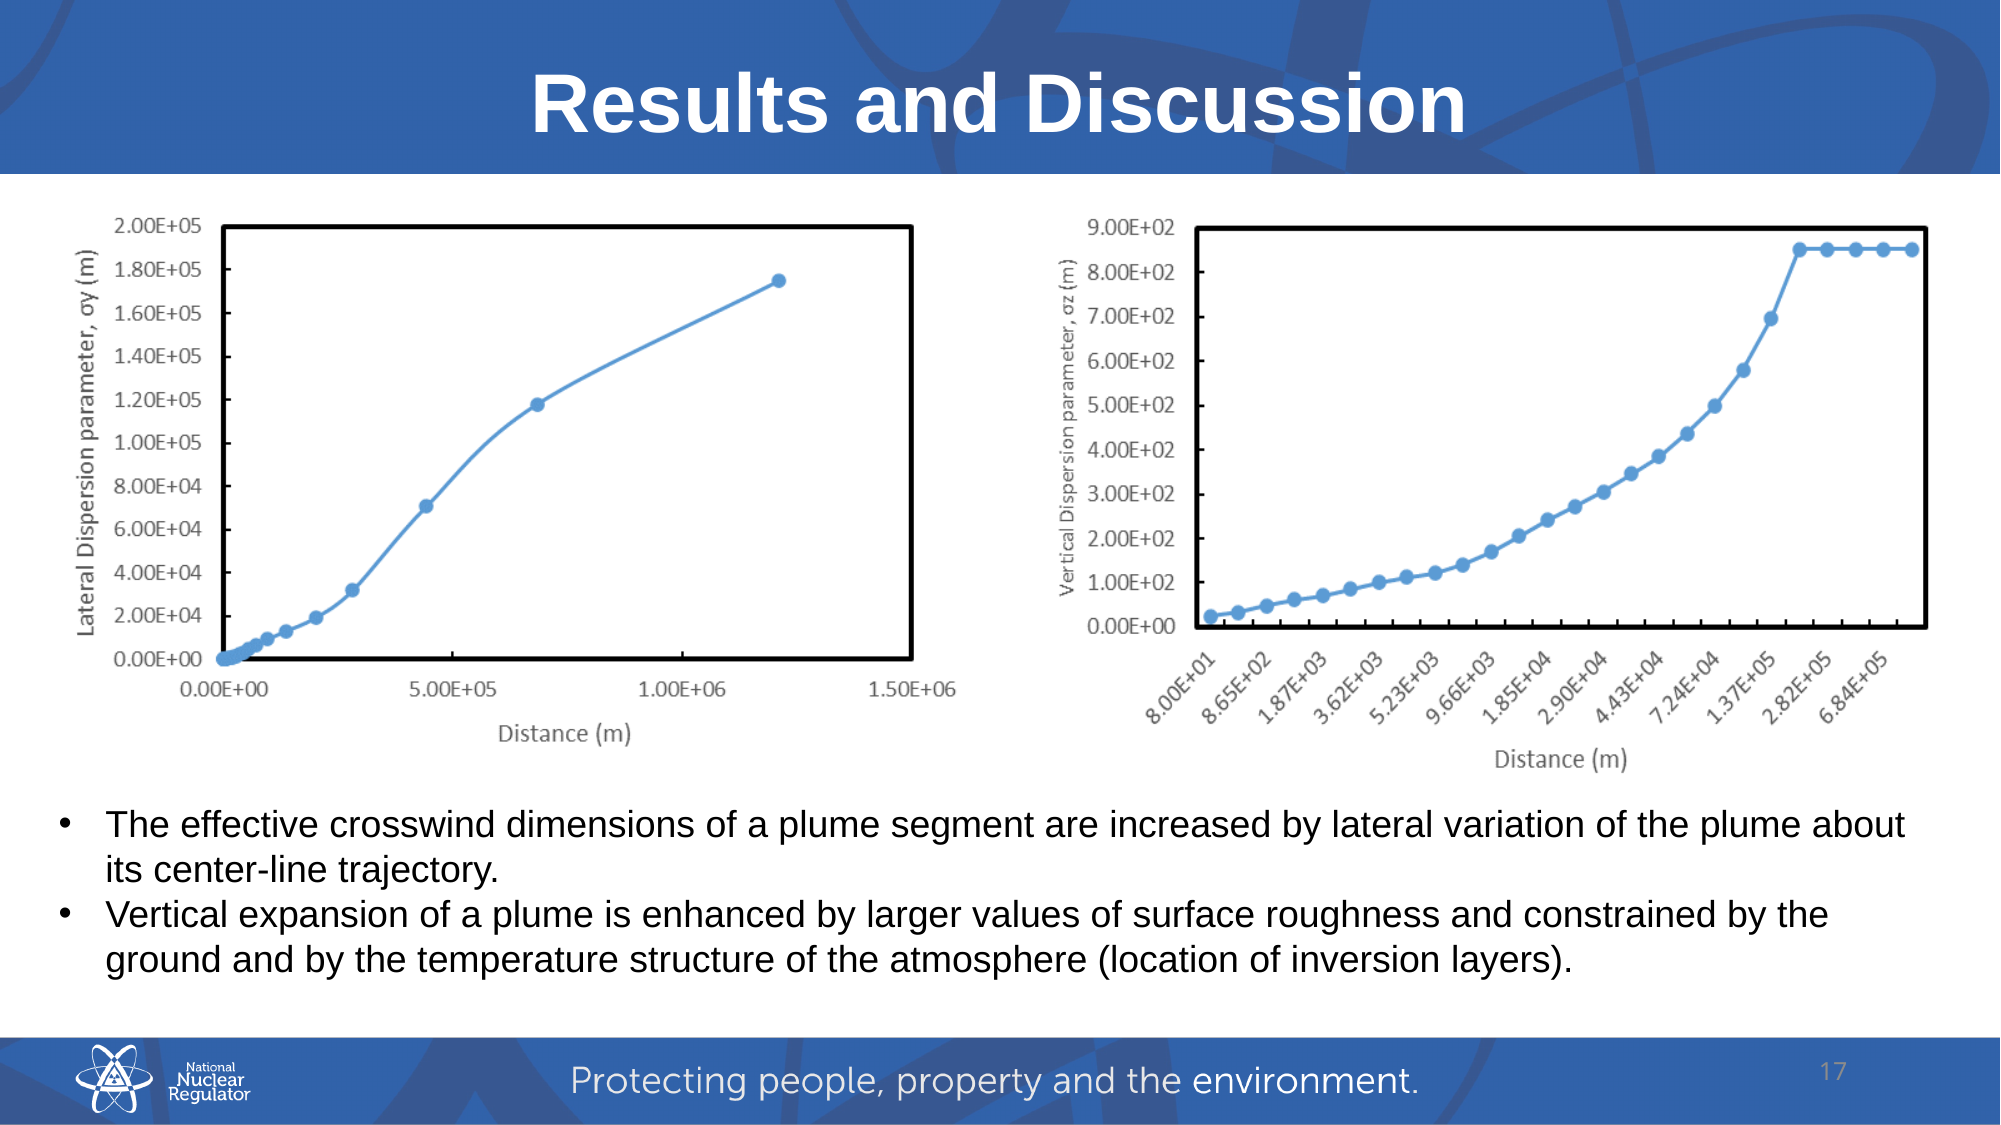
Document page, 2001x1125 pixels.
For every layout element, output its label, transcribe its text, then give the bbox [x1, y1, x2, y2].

slide_number 17 [1412, 1042, 1863, 1103]
picture [0, 0, 2000, 1125]
title Results and Discussion [137, 0, 1863, 215]
text_box The effective crosswind dimensions of a plume segment are increased by lateral variation of the plume about its center-line trajectory. Vertical expansion of a plume is enhanced by larger values of surface roughness and constrained by the ground and by the temperature structure of the atmosphere (location of inversion layers). [43, 792, 1957, 988]
